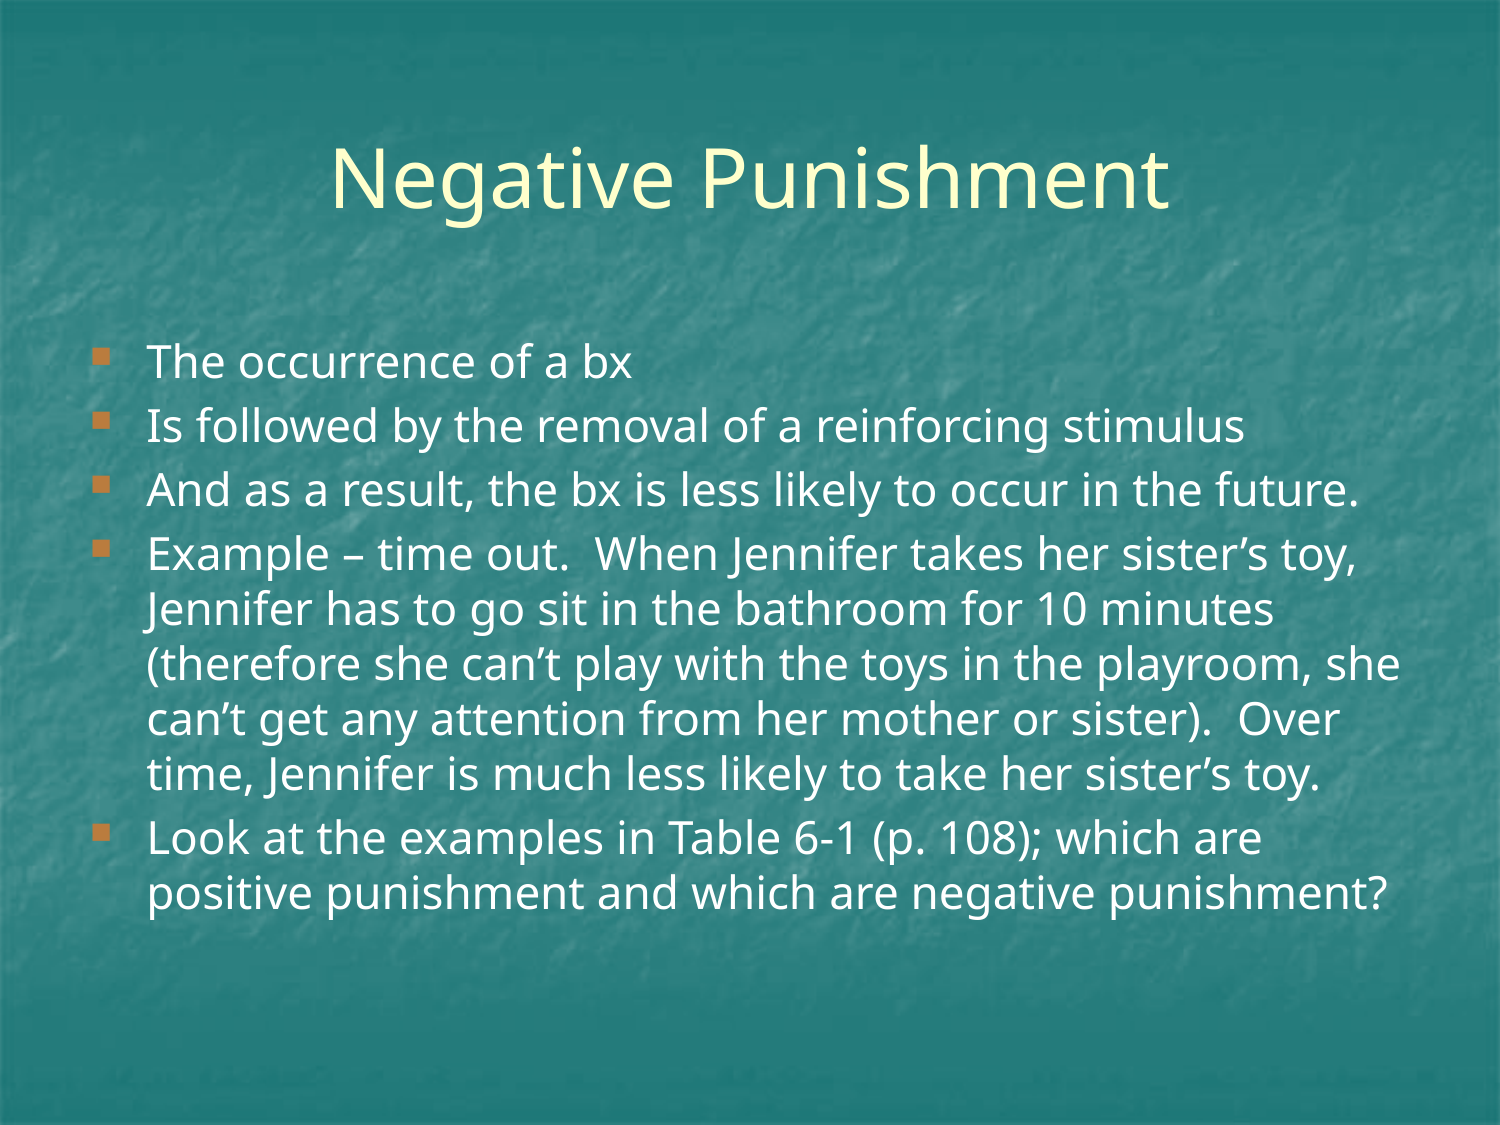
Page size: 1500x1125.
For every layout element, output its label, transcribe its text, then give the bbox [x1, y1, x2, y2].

title Negative Punishment [74, 62, 1426, 288]
list The occurrence of a bx Is followed by the removal of a reinforcing stimulus And as a result, the bx is less likely to occur in the future. Example – time out. When Jennifer takes her sister’s toy, Jennifer has to go sit in the bathroom for 10 minutes (therefore she can’t play with the toys in the playroom, she can’t get any attention from her mother or sister). Over time, Jennifer is much less likely to take her sister’s toy. Look at the examples in Table 6-1 (p. 108); which are positive punishment and which are negative punishment? [74, 324, 1426, 1001]
